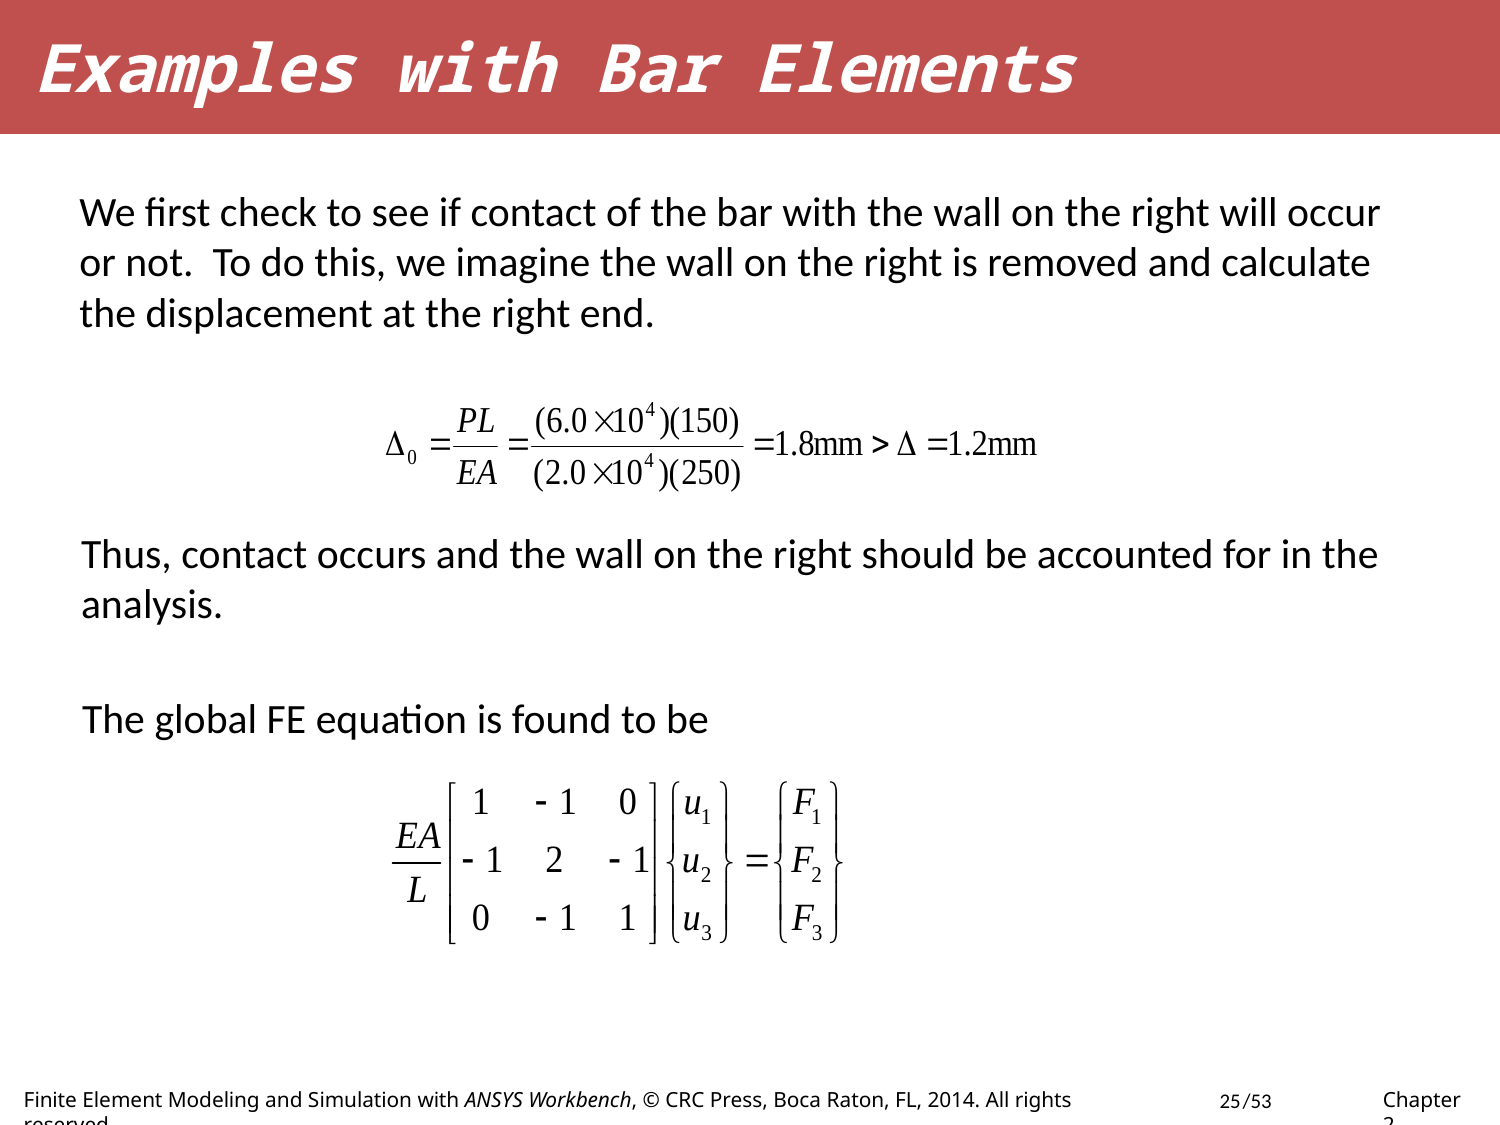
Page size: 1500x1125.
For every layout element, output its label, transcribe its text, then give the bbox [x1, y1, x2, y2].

slide_number 25 [1204, 1080, 1285, 1125]
text_box Thus, contact occurs and the wall on the right should be accounted for in the analysis. [66, 519, 1463, 635]
text_box The global FE equation is found to be [67, 684, 725, 749]
text_box We first check to see if contact of the bar with the wall on the right will occur or not. To do this, we imagine the wall on the right is removed and calculate the displacement at the right end. [64, 177, 1429, 343]
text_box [379, 391, 1043, 499]
text_box Examples with Bar Elements [19, 17, 1496, 113]
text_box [386, 772, 853, 954]
